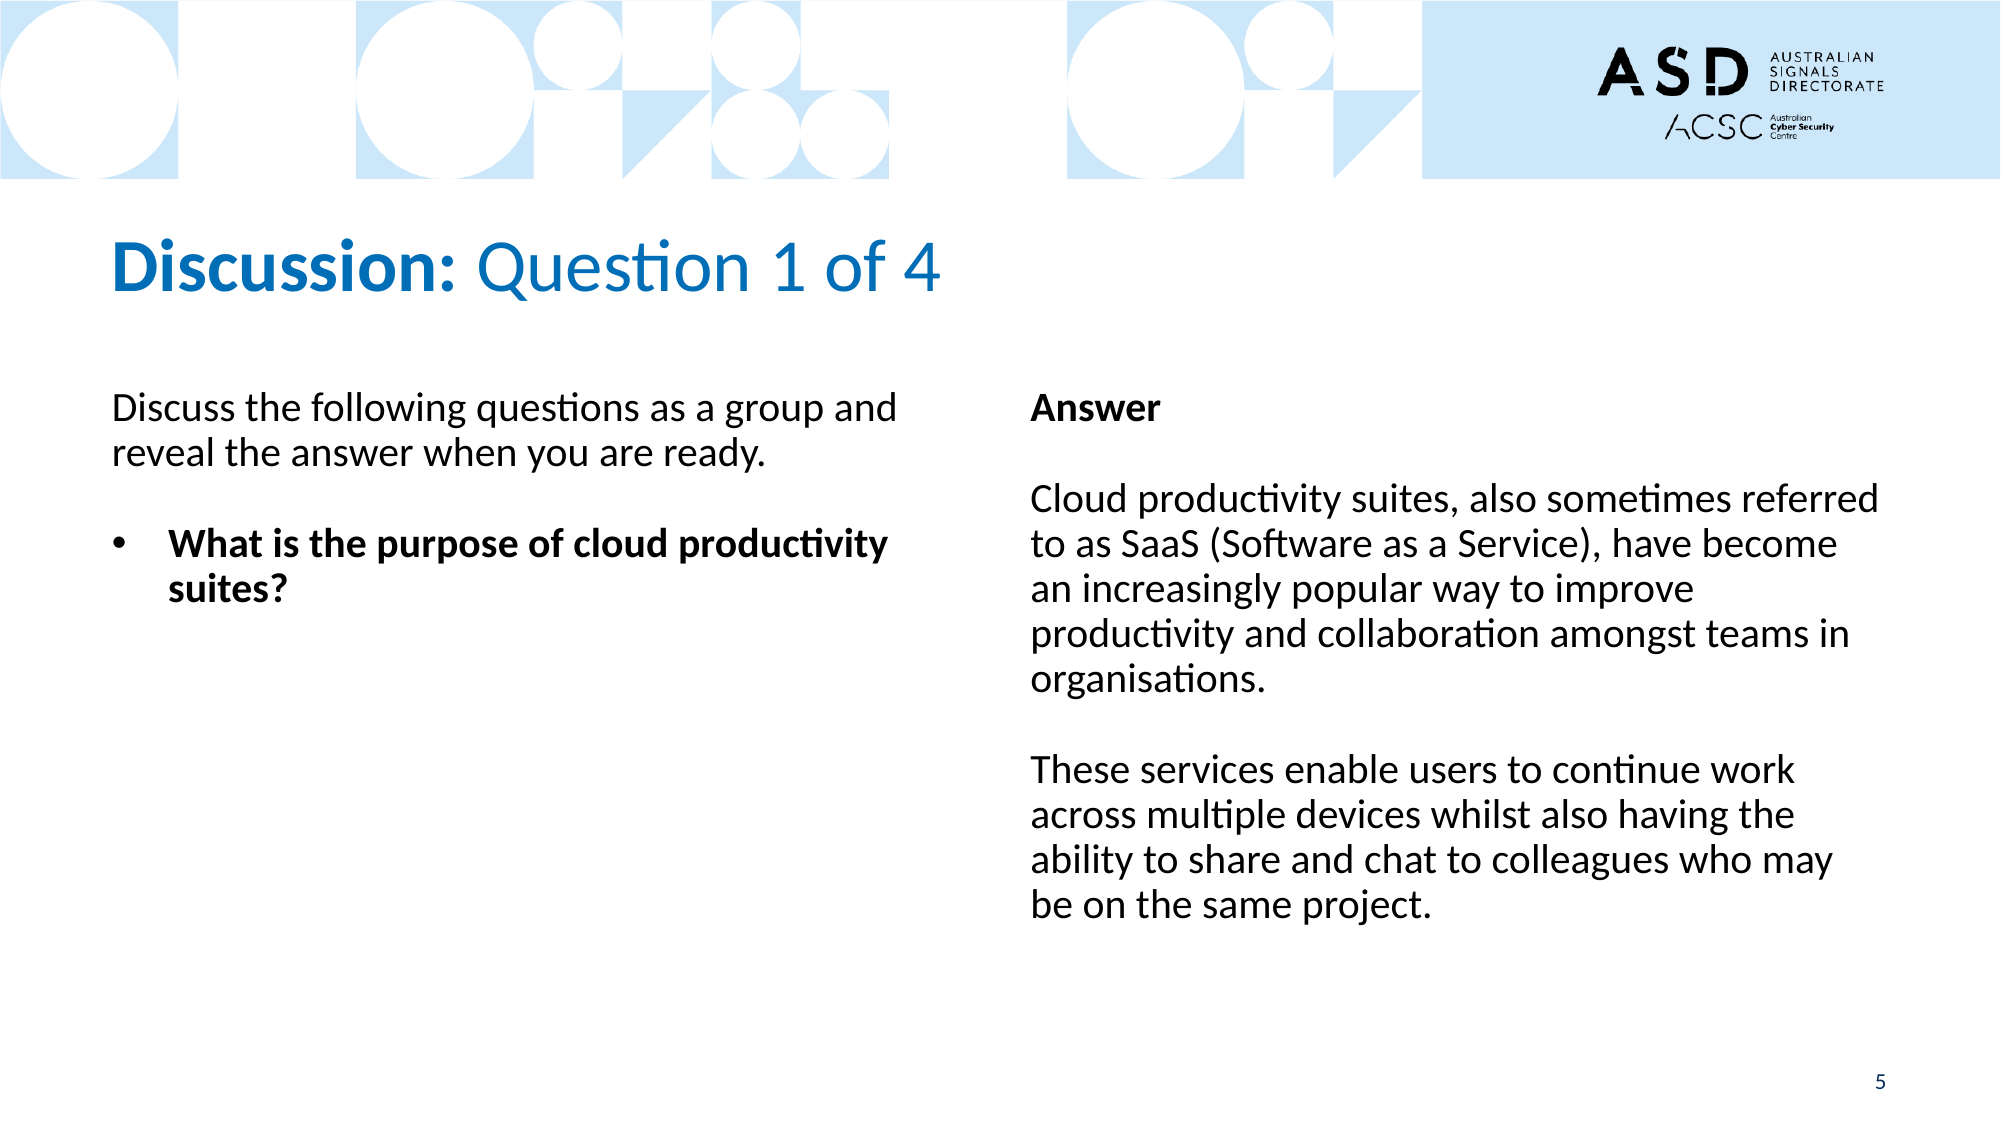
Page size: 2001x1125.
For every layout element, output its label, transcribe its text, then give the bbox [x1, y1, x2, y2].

slide_number 5 [1799, 1050, 1902, 1111]
picture [0, 0, 2001, 179]
title Discussion: Question 1 of 4 [96, 207, 1902, 328]
list Discuss the following questions as a group and reveal the answer when you are ready. What is the purpose of cloud productivity suites? [96, 378, 983, 1007]
list Answer Cloud productivity suites, also sometimes referred to as SaaS (Software as a Service), have become an increasingly popular way to improve productivity and collaboration amongst teams in organisations. These services enable users to continue work across multiple devices whilst also having the ability to share and chat to colleagues who may be on the same project. [1015, 378, 1902, 1007]
